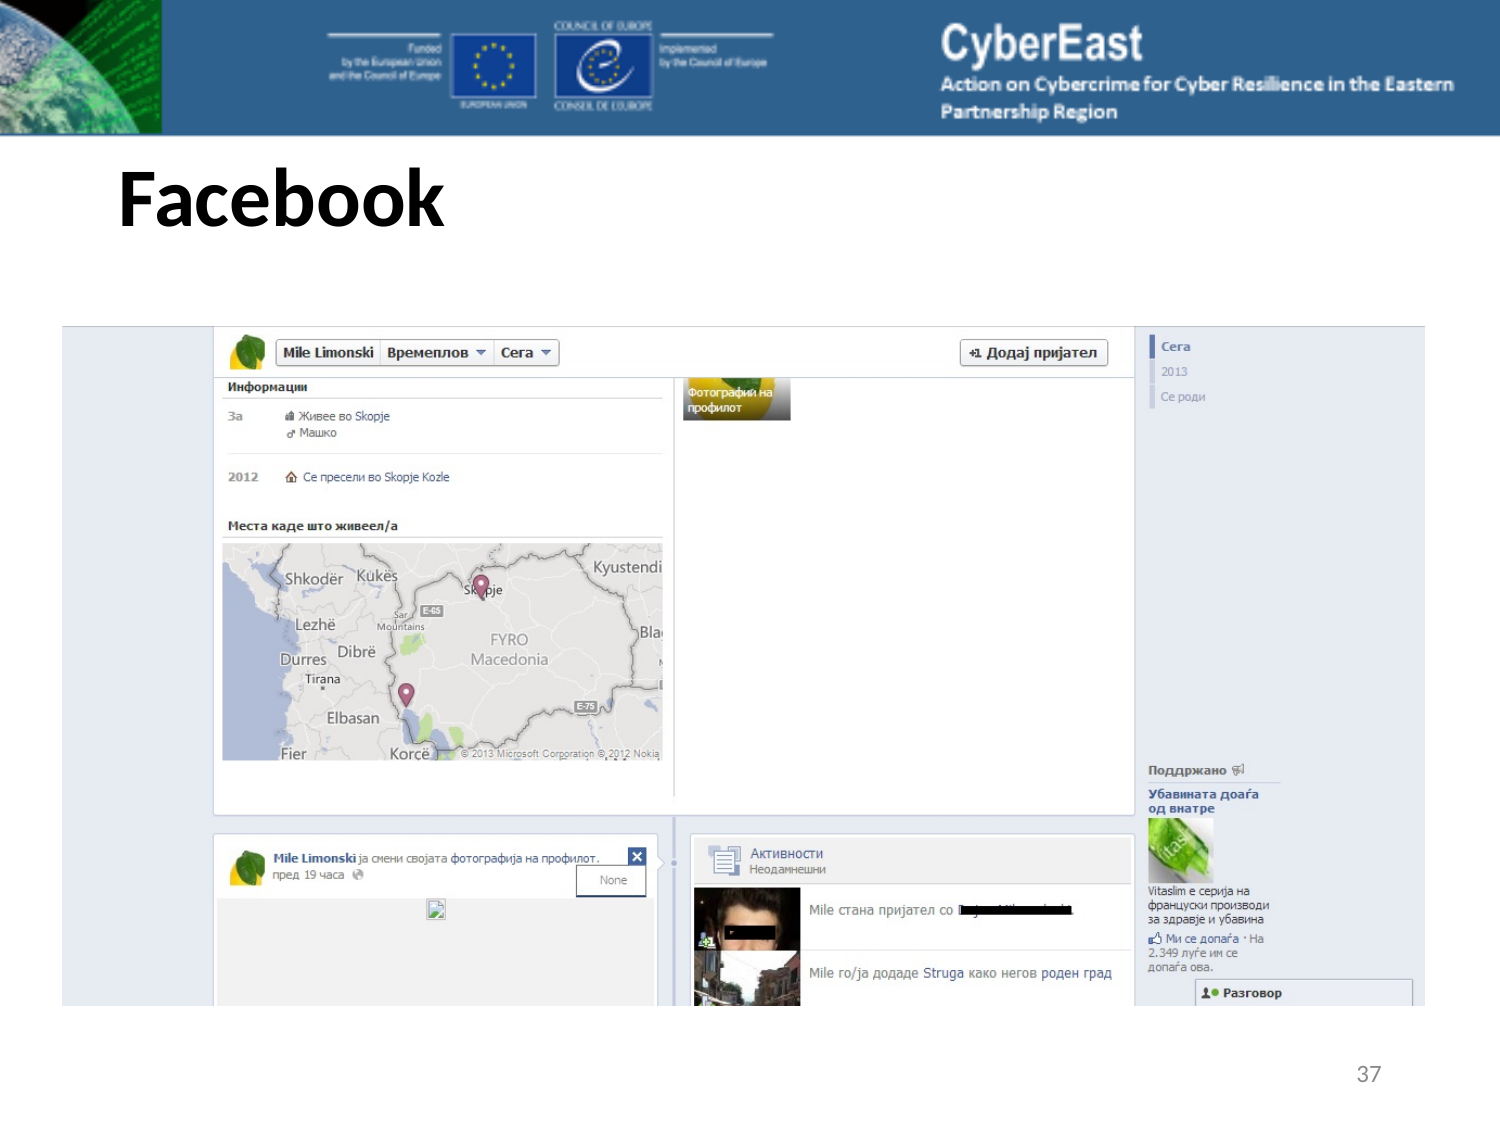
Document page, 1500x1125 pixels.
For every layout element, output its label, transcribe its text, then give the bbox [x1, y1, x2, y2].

slide_number 37 [1059, 1042, 1397, 1103]
picture [0, 0, 1500, 1125]
title Facebook [103, 90, 1397, 309]
